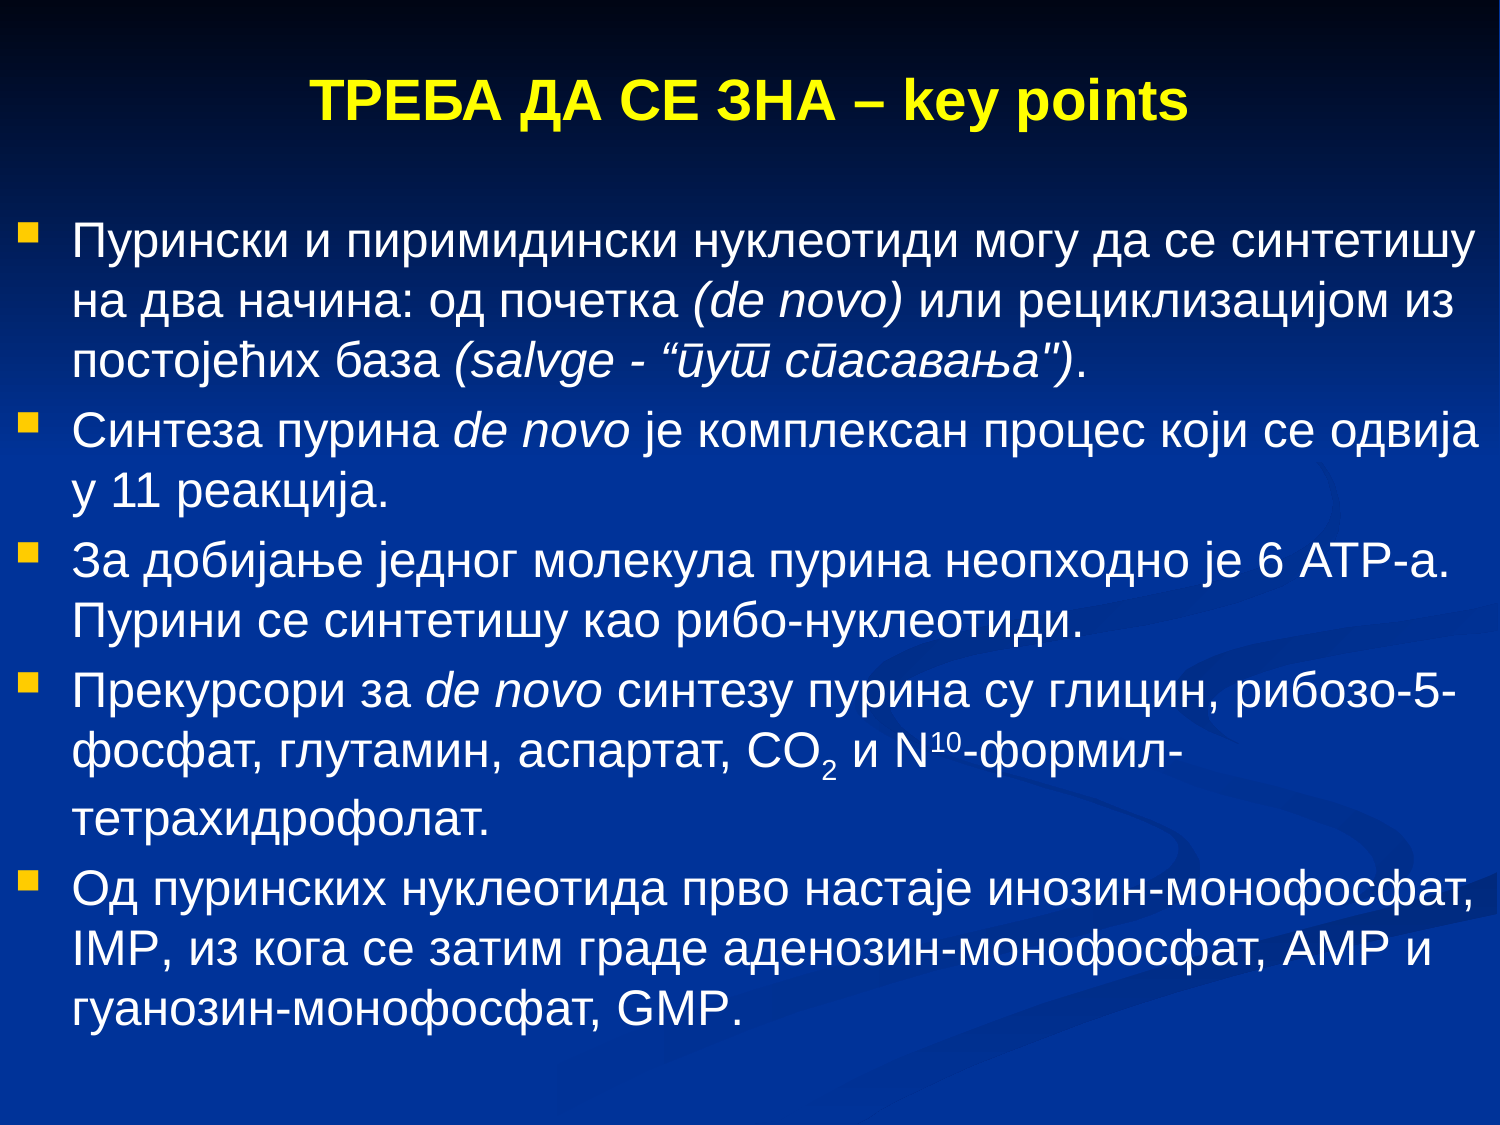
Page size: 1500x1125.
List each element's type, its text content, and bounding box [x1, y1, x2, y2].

list Пурински и пиримидински нуклеотиди могу да се синтетишу на два начина: од почетка (de novo) или рециклизацијом из постојећих база (salvge - “пут спасавања"). Синтеза пурина de novo је комплексан процес који се одвија у 11 реакција. За добијање једног молекула пурина неопходно је 6 ATP-а. Пурини се синтетишу као рибо-нуклеотиди. Прекурсори за de novo синтезу пурина су глицин, рибозо-5-фосфат, глутамин, аспартат, CO2 и N10-формил-тетрахидрофолат. Од пуринских нуклеотида прво настаје инозин-монофосфат, IMP, из кога се затим граде аденозин-монофосфат, AMP и гуанозин-монофосфат, GMP. [0, 199, 1500, 1125]
title ТРЕБА ДА СЕ ЗНА – key points [74, 44, 1426, 151]
